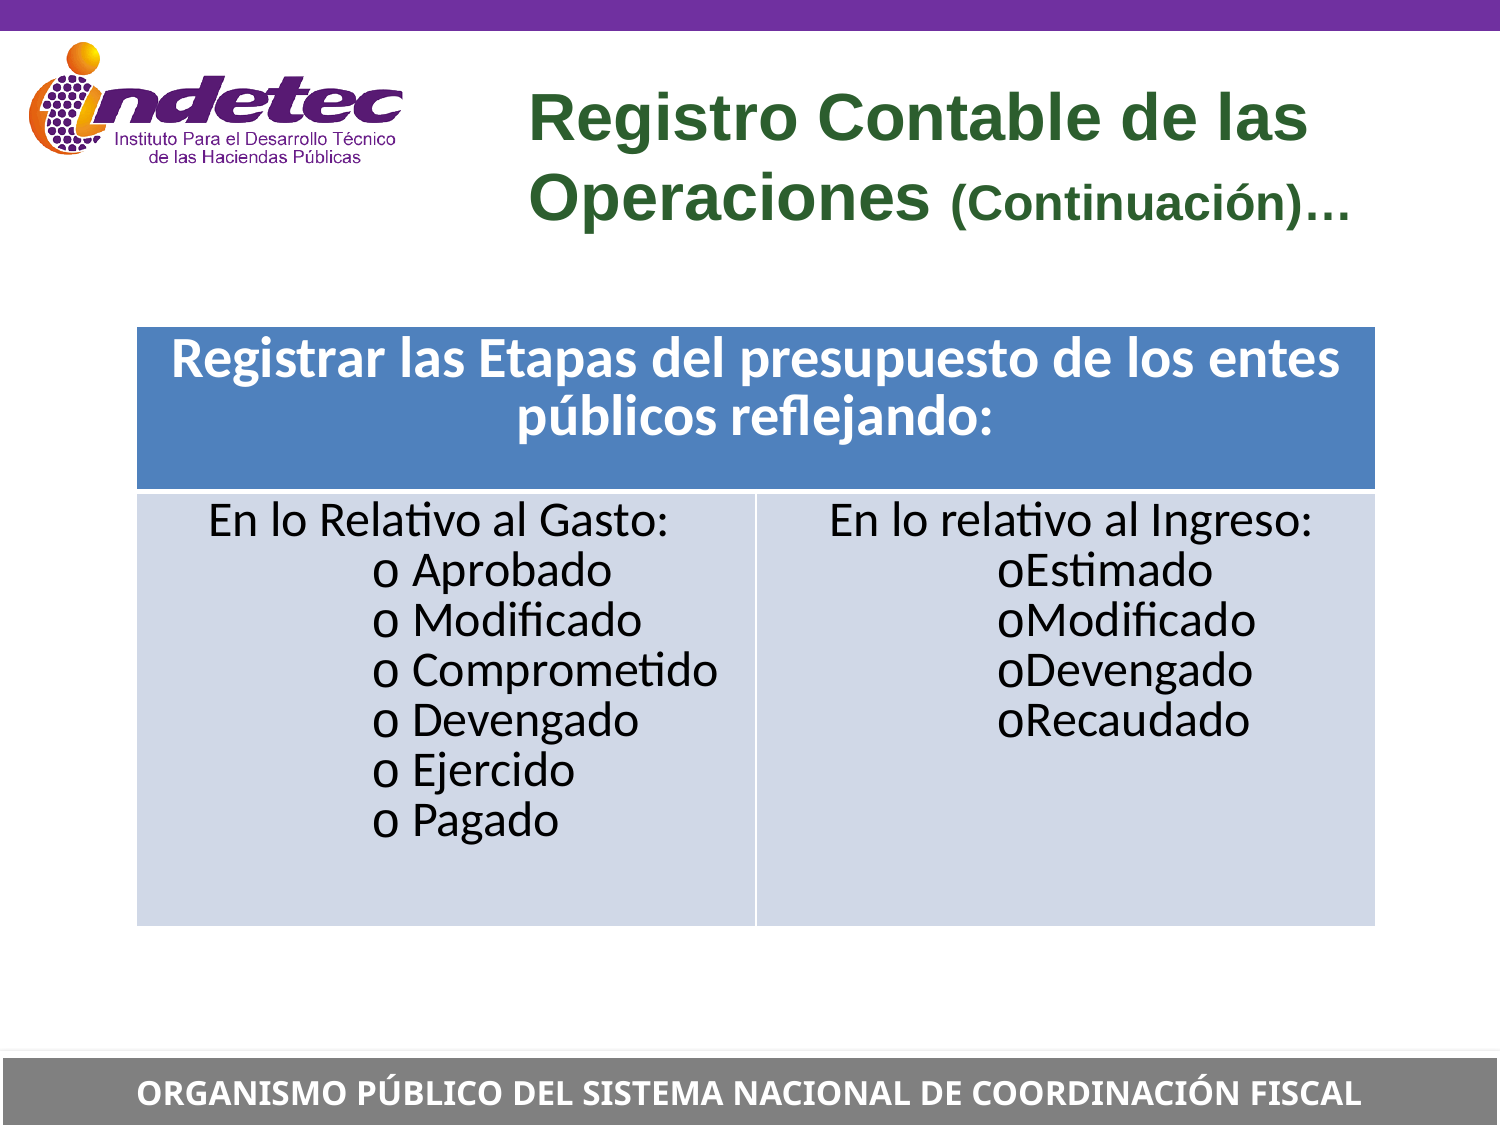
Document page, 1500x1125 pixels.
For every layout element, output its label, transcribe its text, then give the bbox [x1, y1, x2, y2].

text_box Registro Contable de las Operaciones (Continuación)… [513, 66, 1500, 241]
table_cell En lo Relativo al Gasto: Aprobado Modificado Comprometido Devengado Ejercido Pagado [137, 494, 755, 926]
table_cell En lo relativo al Ingreso: Estimado Modificado Devengado Recaudado [757, 494, 1375, 926]
picture [29, 42, 406, 173]
text_box ORGANISMO PÚBLICO DEL SISTEMA NACIONAL DE COORDINACIÓN FISCAL [0, 1051, 1500, 1125]
table_header Registrar las Etapas del presupuesto de los entes públicos reflejando: [137, 327, 1375, 489]
text_box [0, 0, 1500, 31]
text_box [0, 89, 1500, 258]
